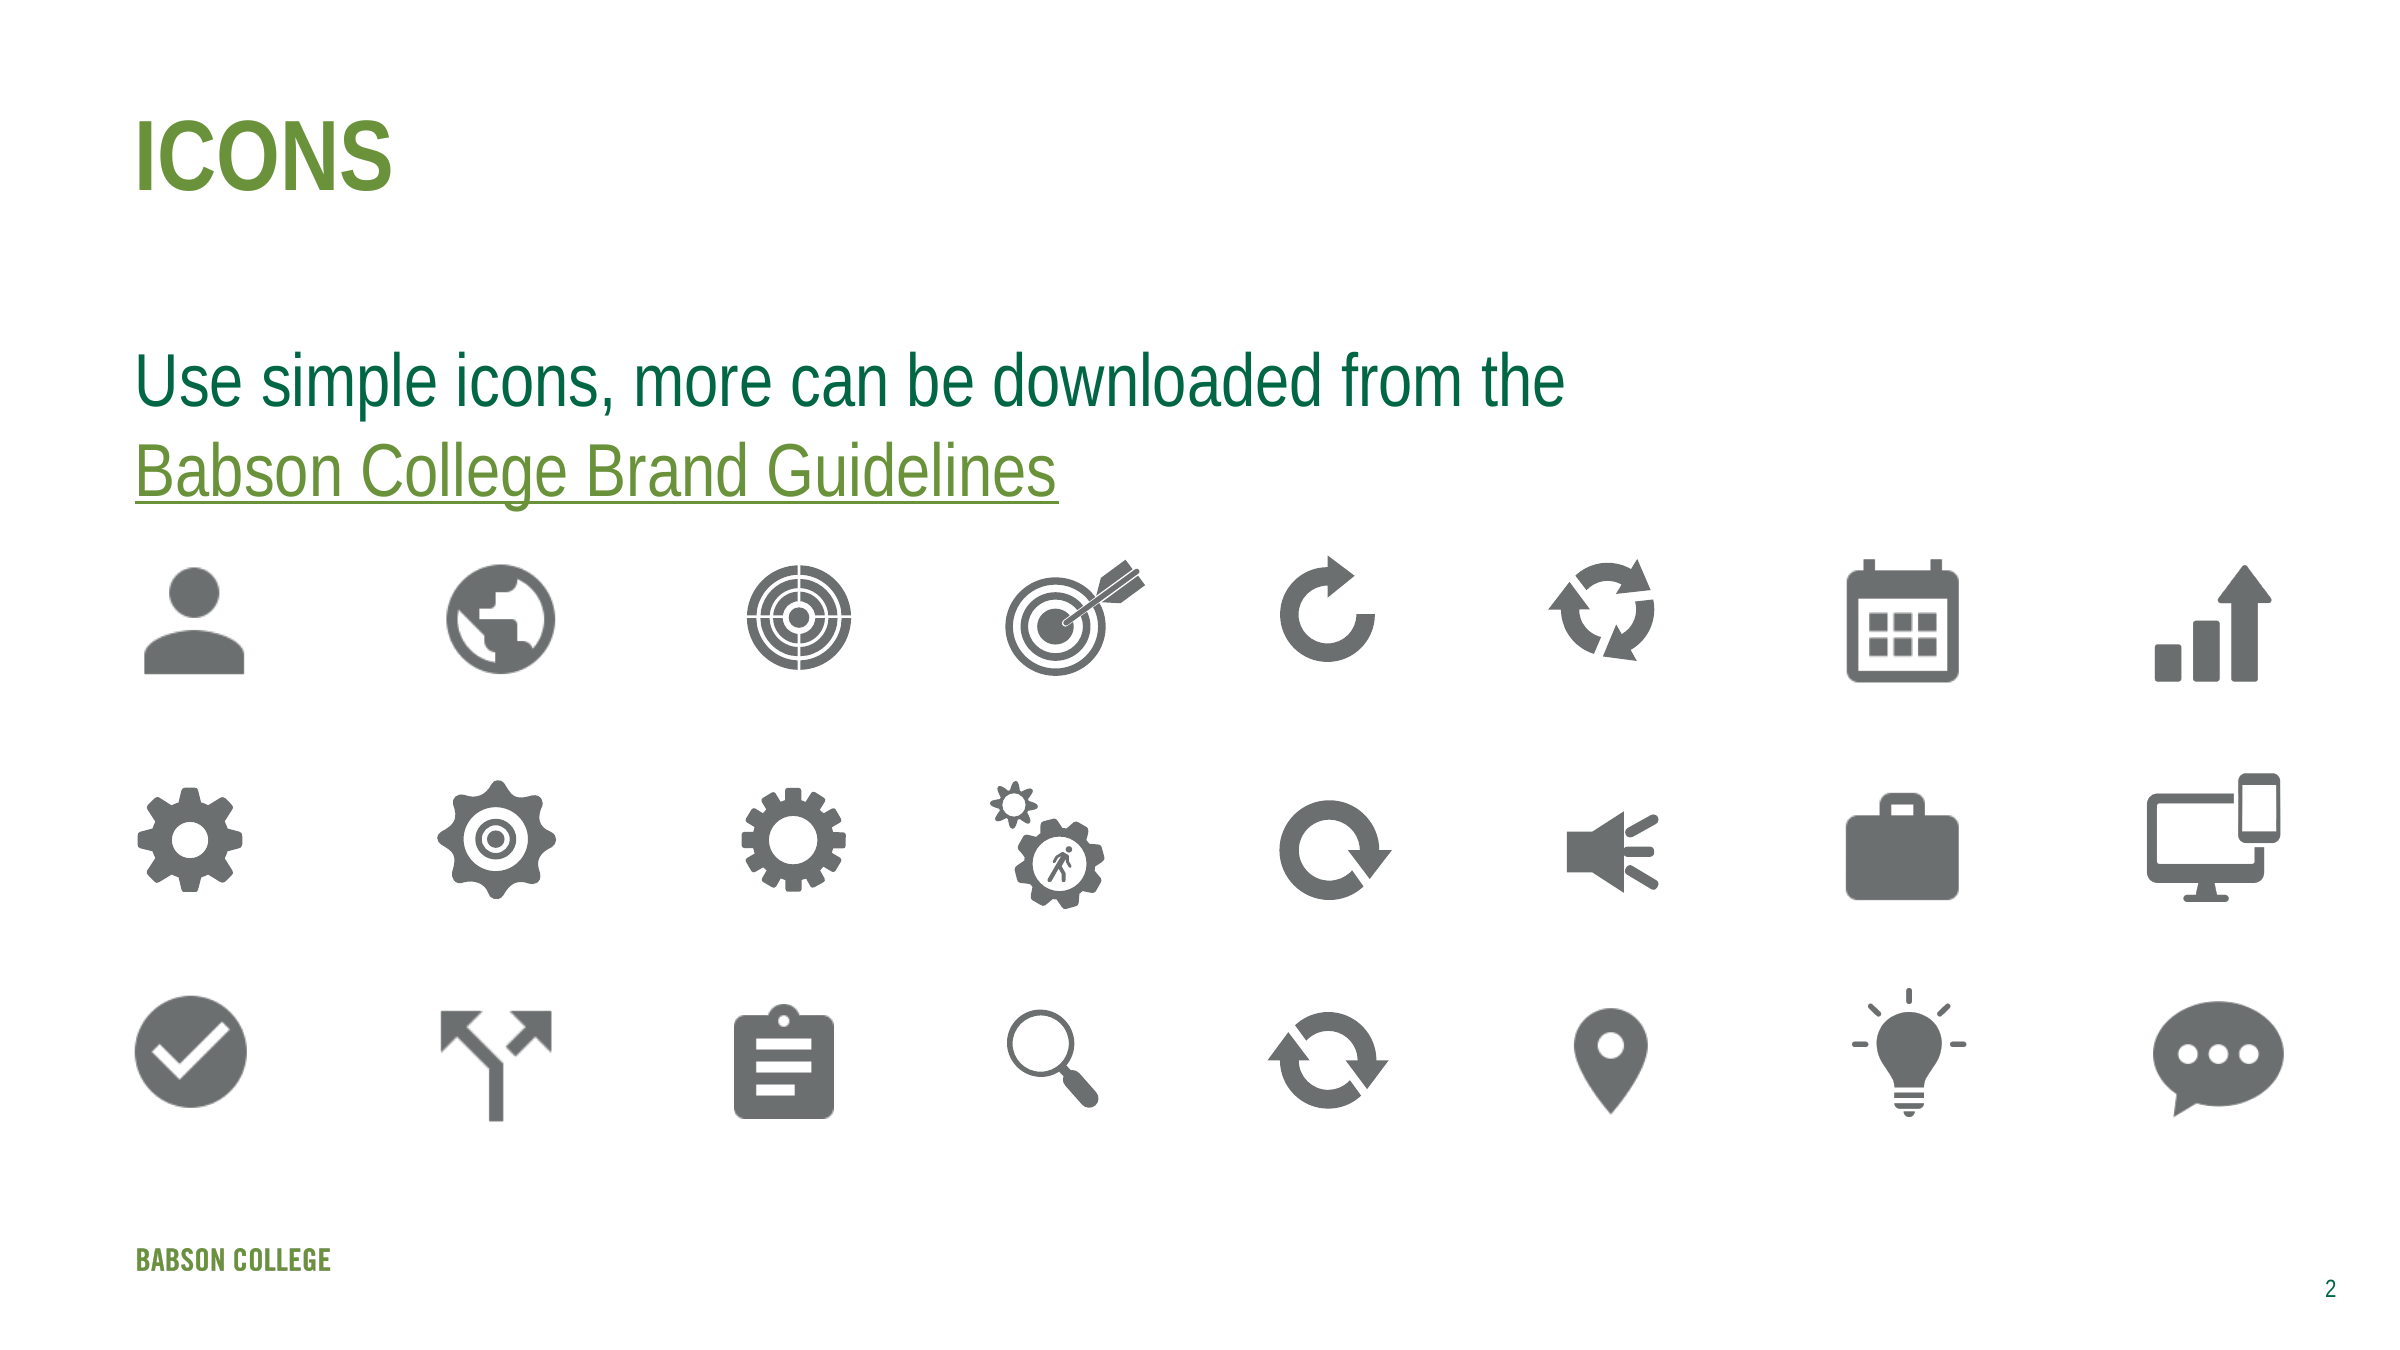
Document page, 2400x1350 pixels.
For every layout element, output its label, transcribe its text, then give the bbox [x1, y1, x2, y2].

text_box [1005, 559, 1149, 677]
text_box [989, 780, 1105, 910]
slide_number 2 [2277, 1251, 2352, 1324]
text_box [1277, 553, 1377, 665]
picture [1841, 985, 1977, 1120]
picture [414, 984, 579, 1149]
text_box [1265, 1030, 1363, 1111]
picture [1836, 554, 1970, 688]
text_box [744, 563, 854, 672]
picture [2143, 768, 2283, 917]
picture [119, 542, 270, 693]
picture [1547, 998, 1674, 1125]
picture [136, 1248, 331, 1271]
picture [2143, 984, 2293, 1127]
picture [436, 554, 567, 685]
list Use simple icons, more can be downloaded from the Babson College Brand Guidelines [113, 320, 2293, 509]
picture [1834, 782, 1970, 917]
text_box [135, 785, 245, 895]
text_box [1277, 798, 1394, 903]
text_box [1293, 1009, 1391, 1092]
picture [124, 985, 258, 1119]
picture [2151, 562, 2275, 685]
picture [734, 1004, 834, 1119]
text_box [741, 787, 846, 892]
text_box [1566, 811, 1661, 893]
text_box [1547, 558, 1655, 662]
text_box [1007, 1009, 1099, 1108]
title ICONS [120, 71, 2235, 230]
text_box [435, 778, 559, 902]
